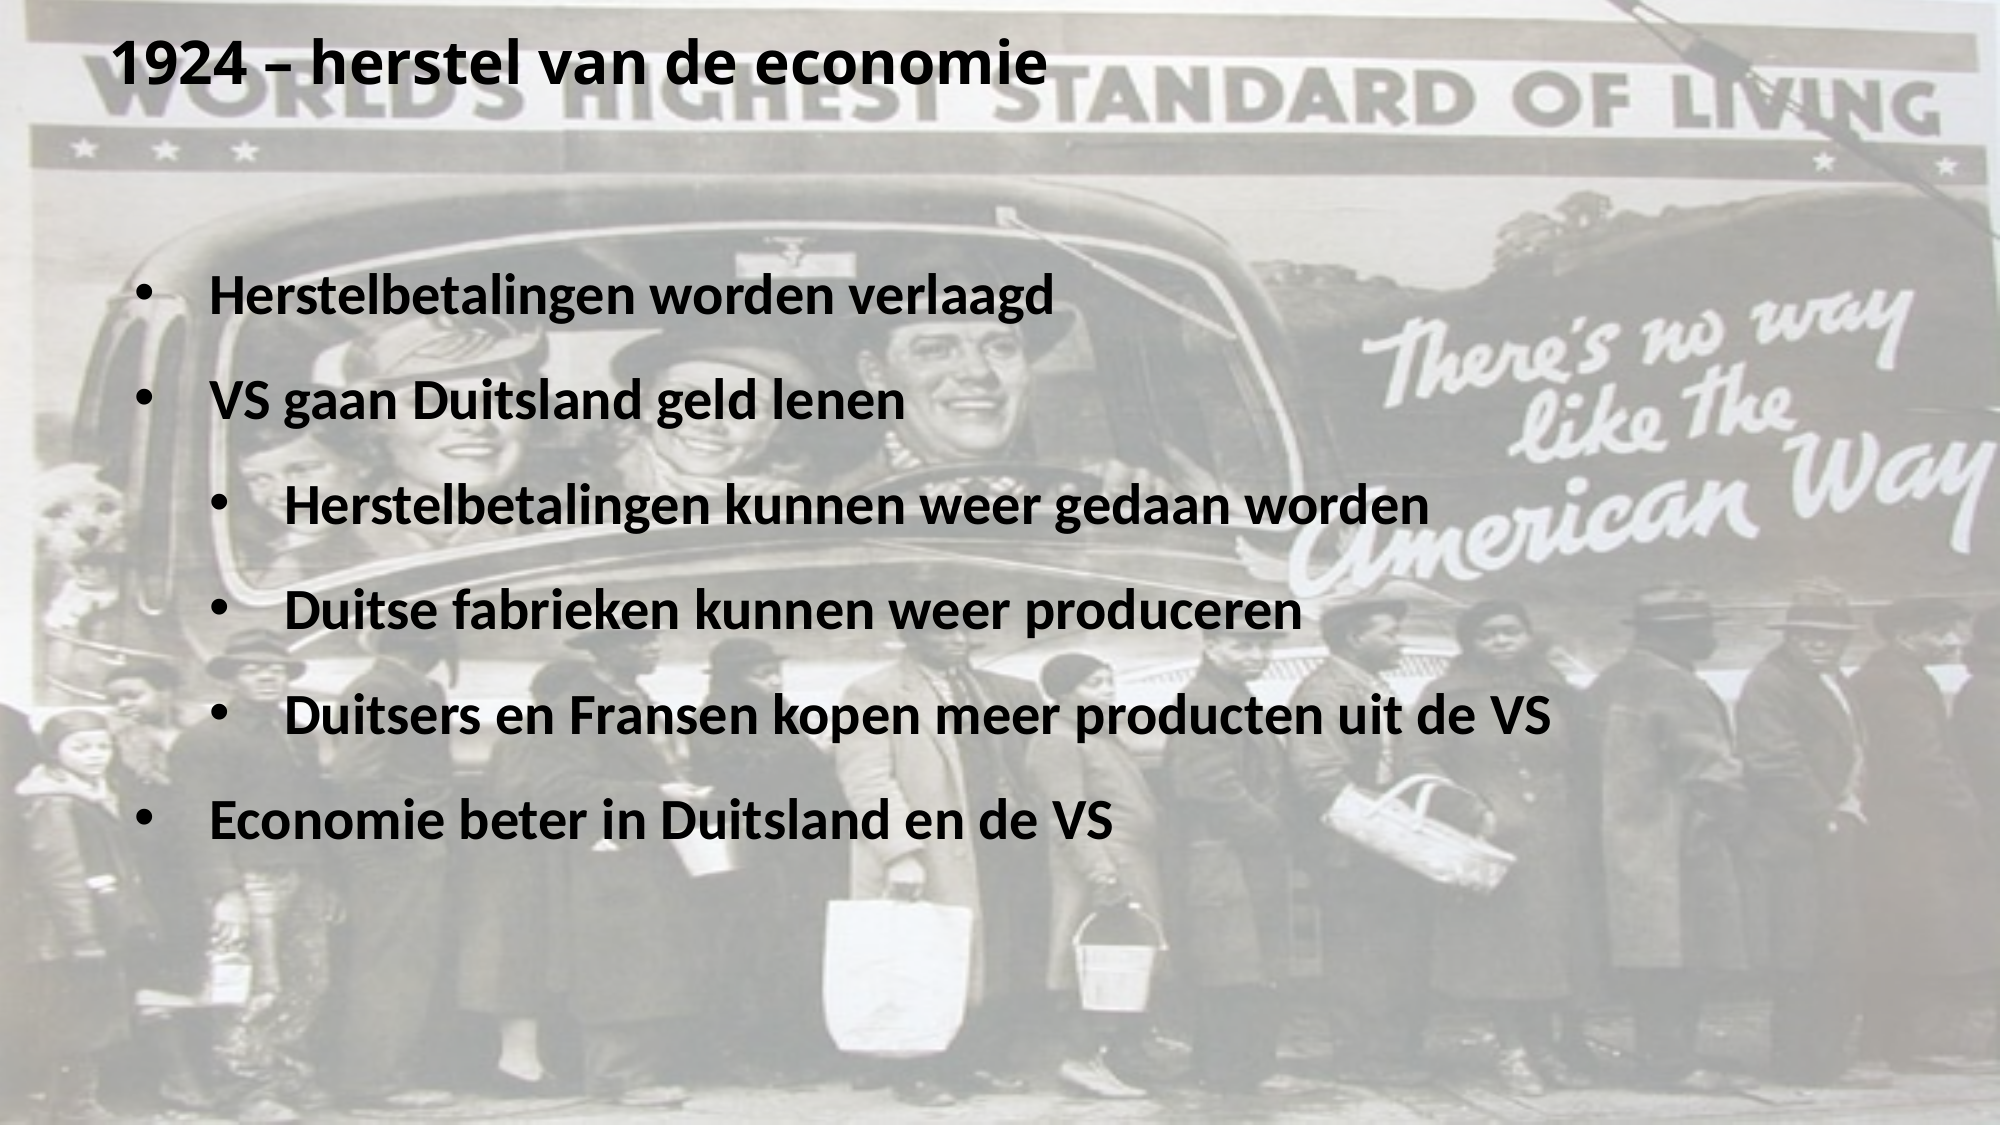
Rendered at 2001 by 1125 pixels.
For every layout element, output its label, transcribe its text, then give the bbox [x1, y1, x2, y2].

title 1924 – herstel van de economie [94, 25, 1698, 106]
text_box Herstelbetalingen worden verlaagd VS gaan Duitsland geld lenen Herstelbetalingen kunnen weer gedaan worden Duitse fabrieken kunnen weer produceren Duitsers en Fransen kopen meer producten uit de VS Economie beter in Duitsland en de VS [119, 214, 1641, 859]
